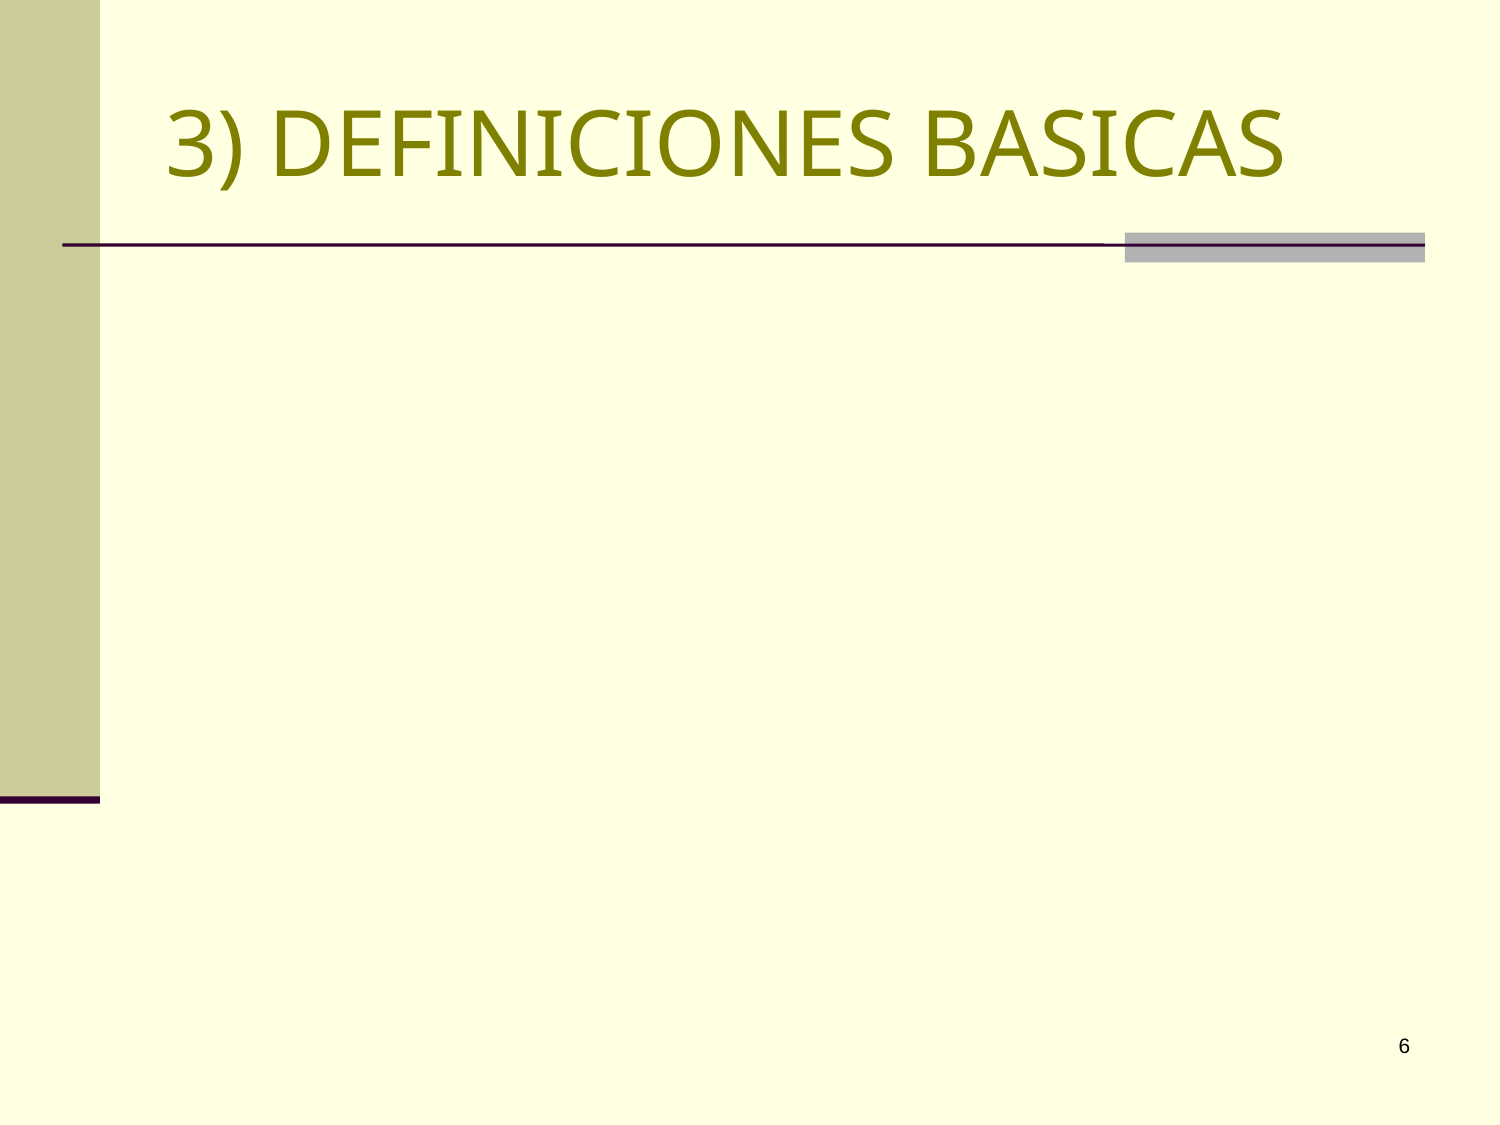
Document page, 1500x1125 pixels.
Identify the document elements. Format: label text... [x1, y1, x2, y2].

title 3) DEFINICIONES BASICAS [149, 45, 1426, 234]
slide_number 6 [1112, 1024, 1426, 1101]
